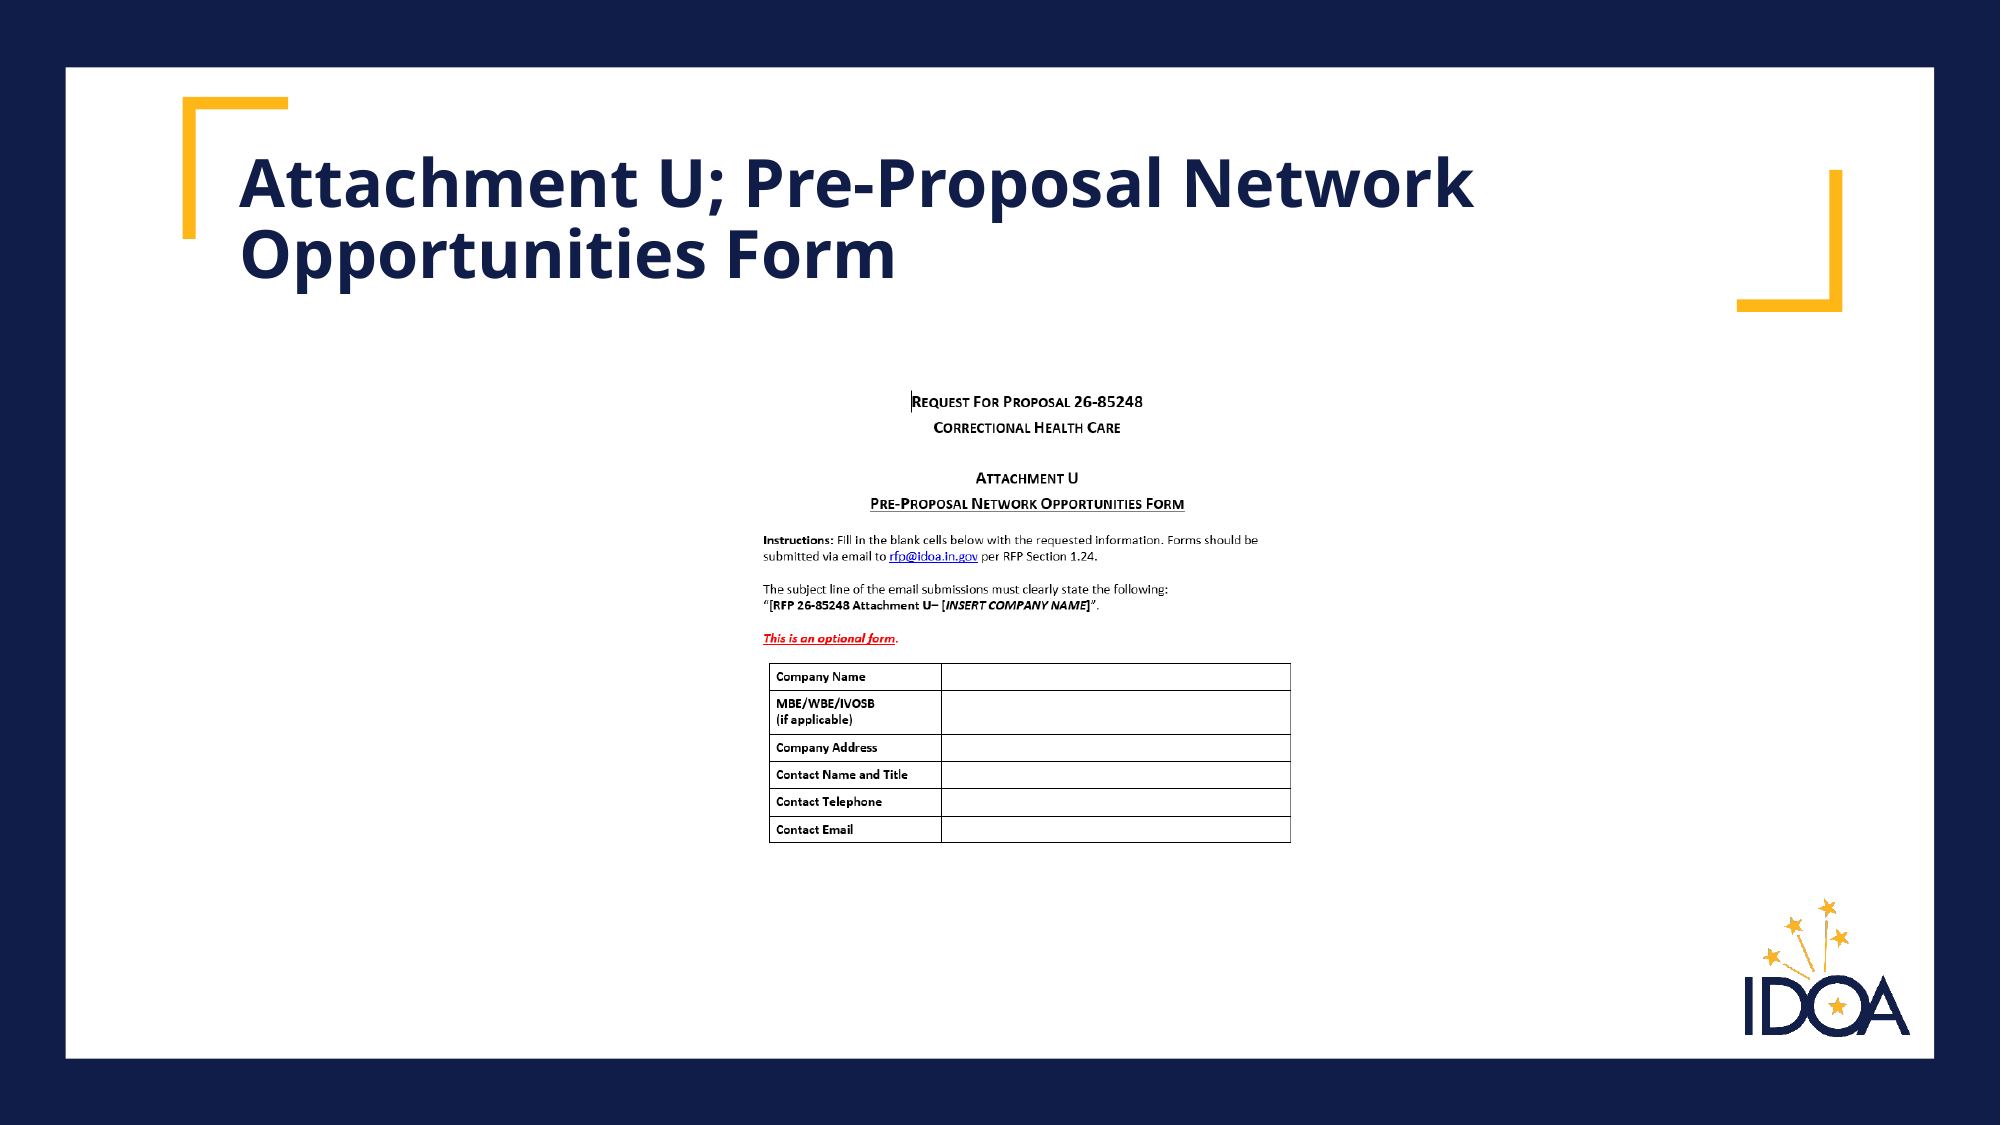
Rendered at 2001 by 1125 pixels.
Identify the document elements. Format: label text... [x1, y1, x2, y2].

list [729, 374, 1296, 851]
title Attachment U; Pre-Proposal Network Opportunities Form [225, 142, 1800, 279]
picture [1702, 857, 1959, 1114]
